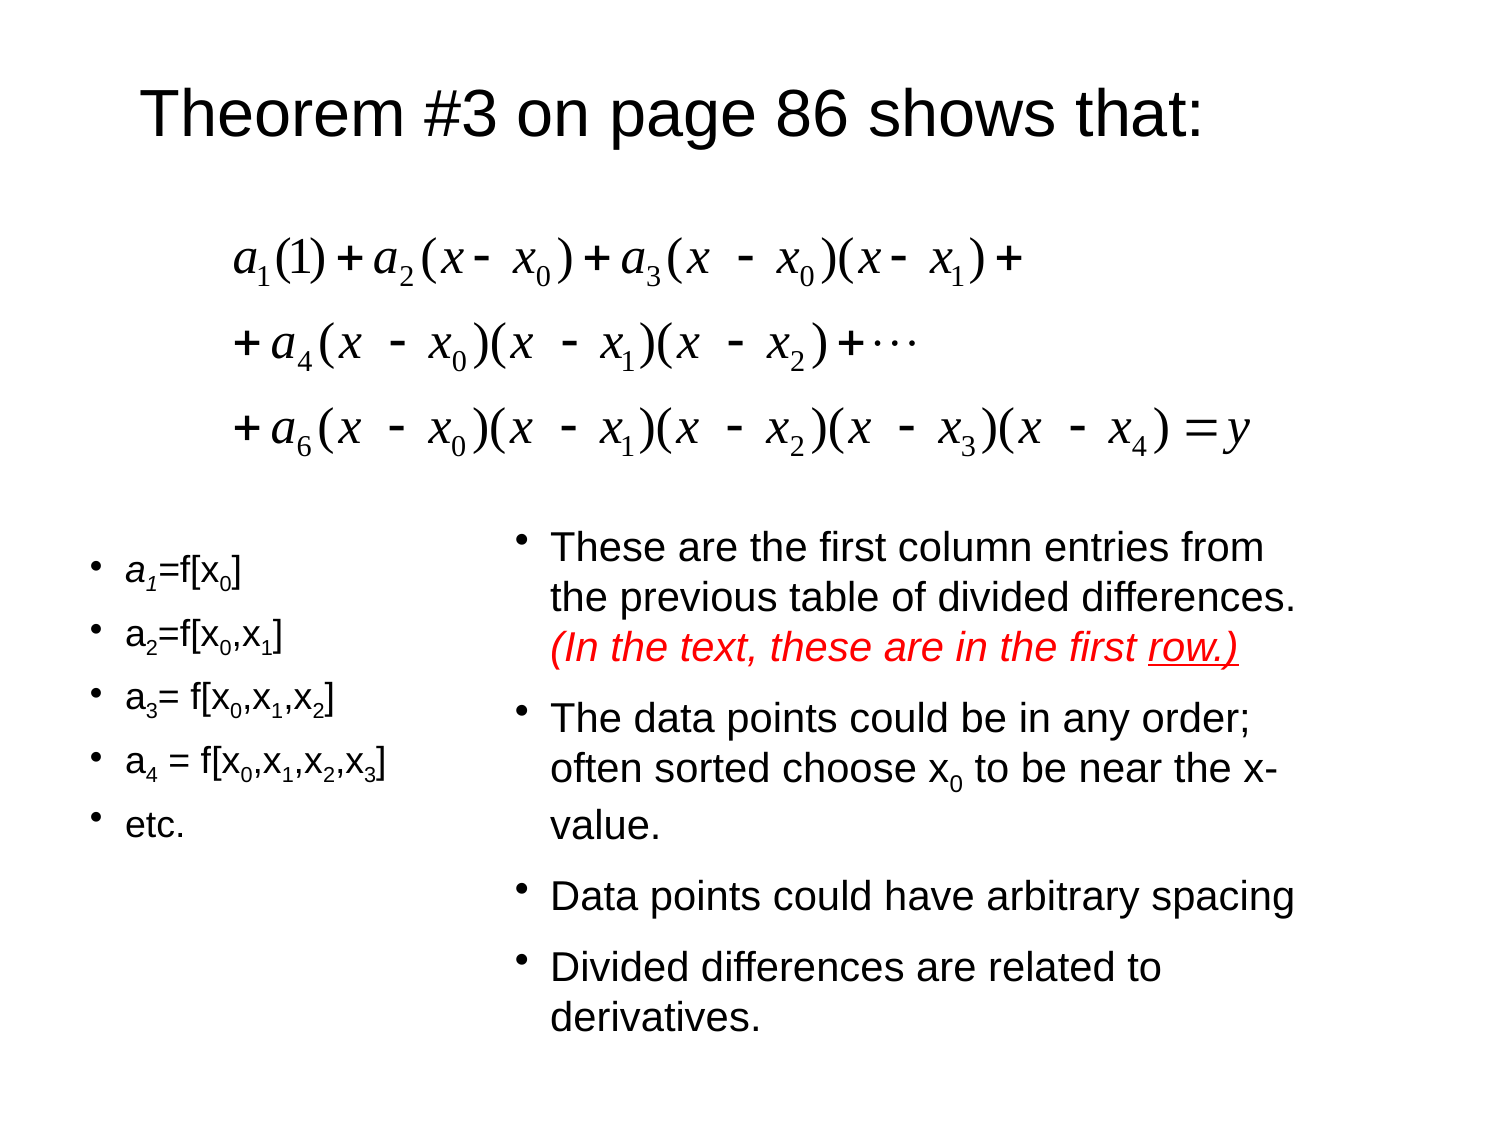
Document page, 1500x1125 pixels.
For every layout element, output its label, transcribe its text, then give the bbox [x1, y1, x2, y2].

text_box a1=f[x0] a2=f[x0,x1] a3= f[x0,x1,x2] a4 = f[x0,x1,x2,x3] etc. [74, 537, 499, 852]
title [224, 224, 1263, 475]
text_box Theorem #3 on page 86 shows that: [125, 62, 1450, 158]
text_box These are the first column entries from the previous table of divided differences. (In the text, these are in the first row.) The data points could be in any order; often sorted choose x0 to be near the x-value. Data points could have arbitrary spacing Divided differences are related to derivatives. [499, 512, 1325, 1047]
